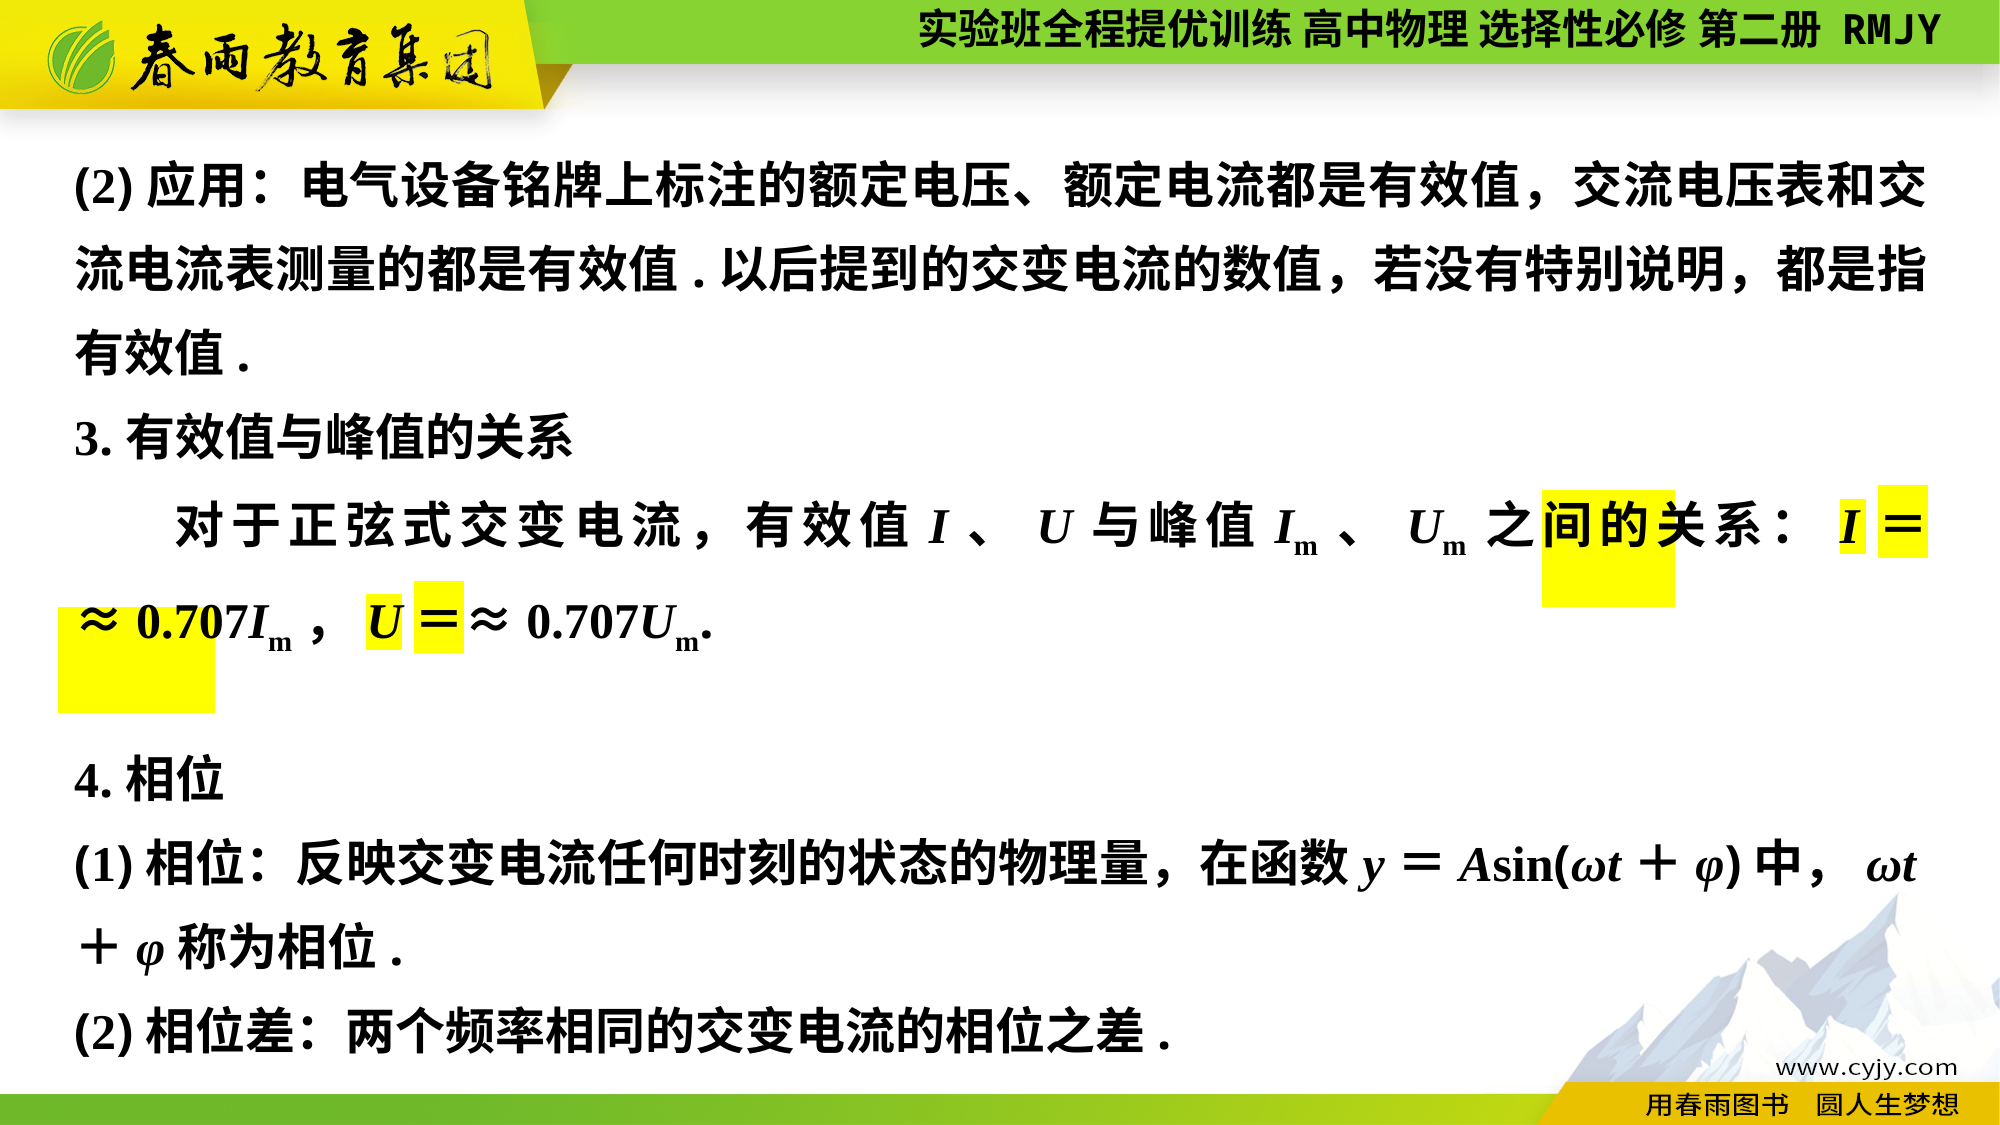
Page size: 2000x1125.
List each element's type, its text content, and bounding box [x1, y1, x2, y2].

text_box [1543, 491, 1674, 606]
text_box [59, 608, 213, 712]
text_box 4.相位 (1)相位：反映交变电流任何时刻的状态的物理量，在函数y＝Asin(ωt＋φ)中，ωt＋φ称为相位. (2)相位差：两个频率相同的交变电流的相位之差. [59, 715, 1944, 1067]
picture [0, 0, 2000, 1125]
